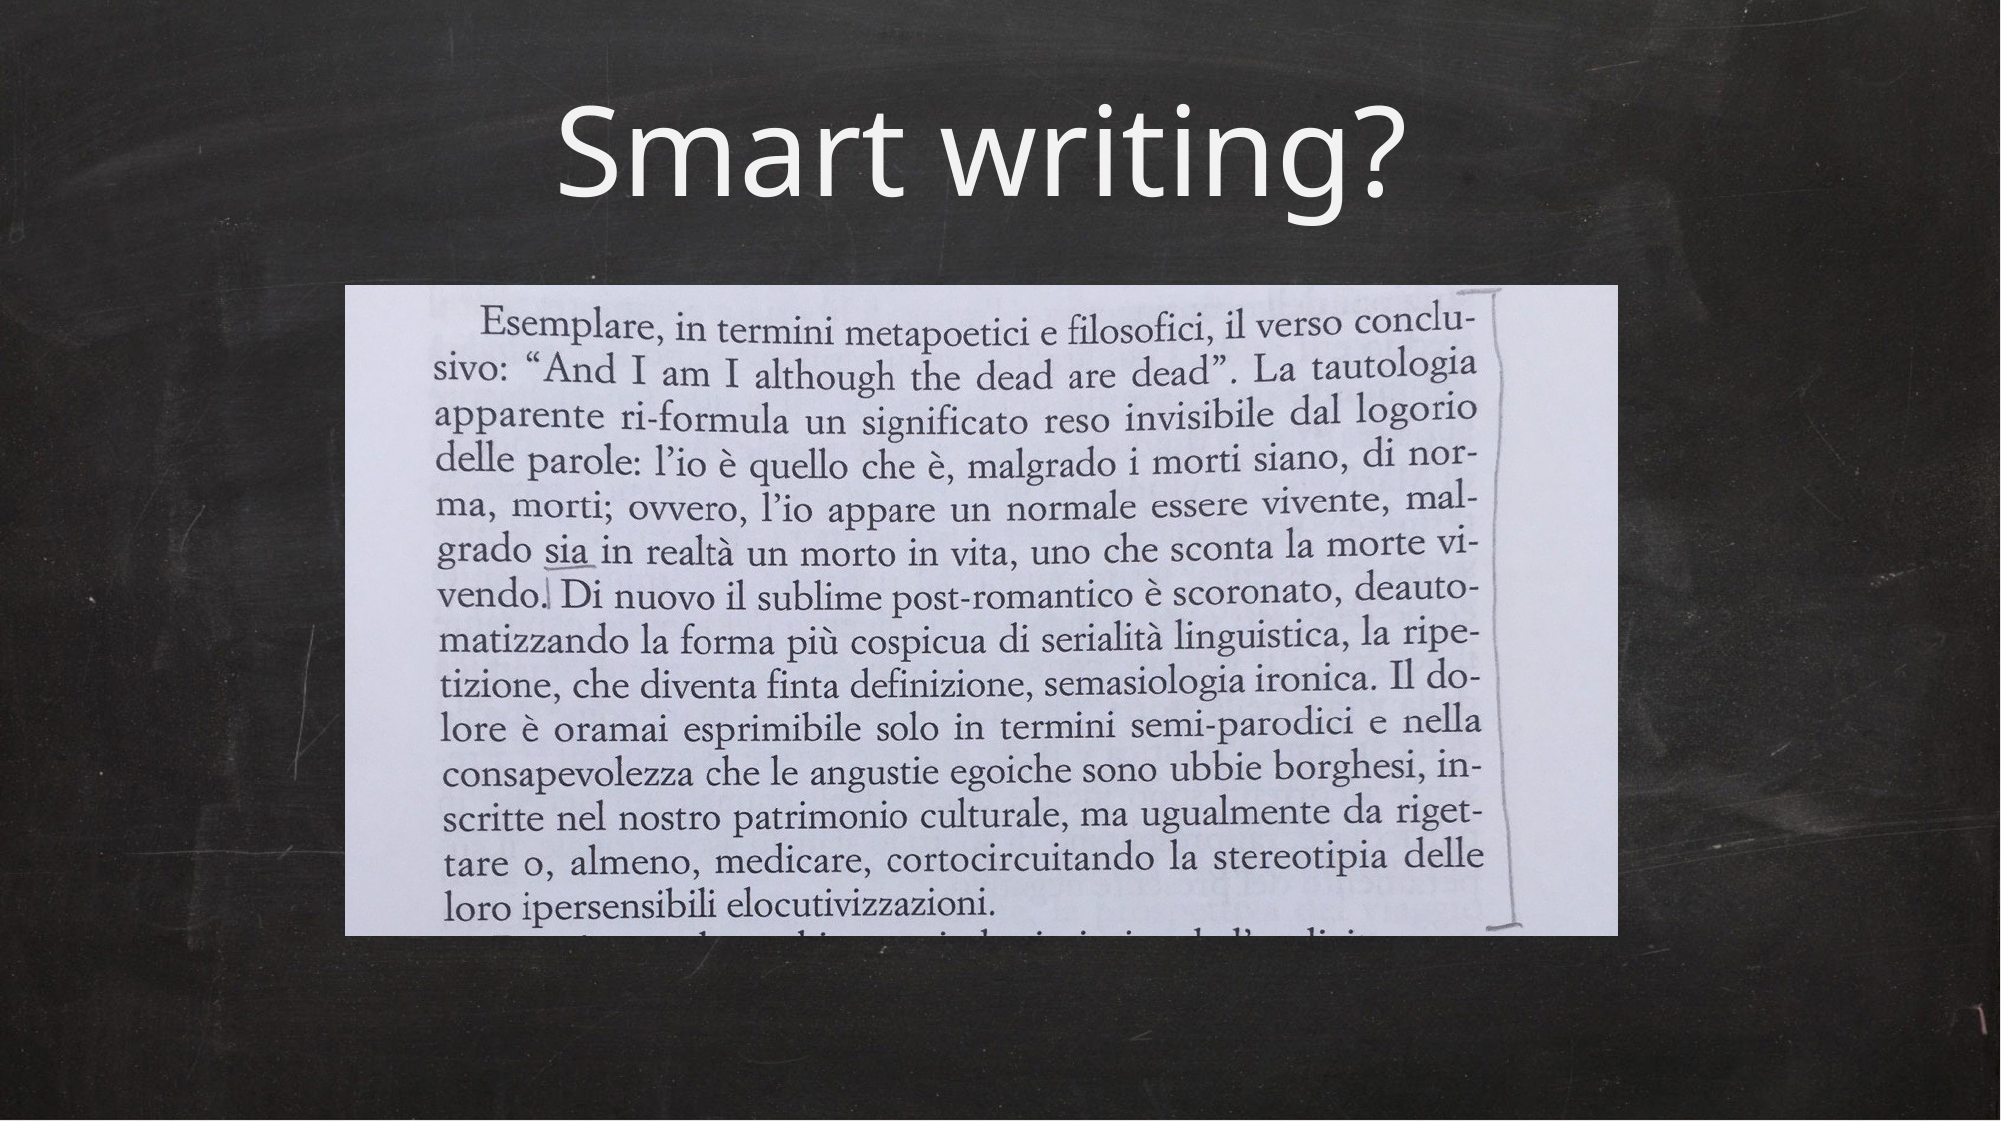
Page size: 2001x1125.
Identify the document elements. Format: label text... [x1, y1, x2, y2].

title Smart writing? [231, 63, 1732, 232]
picture [0, 0, 2001, 1125]
